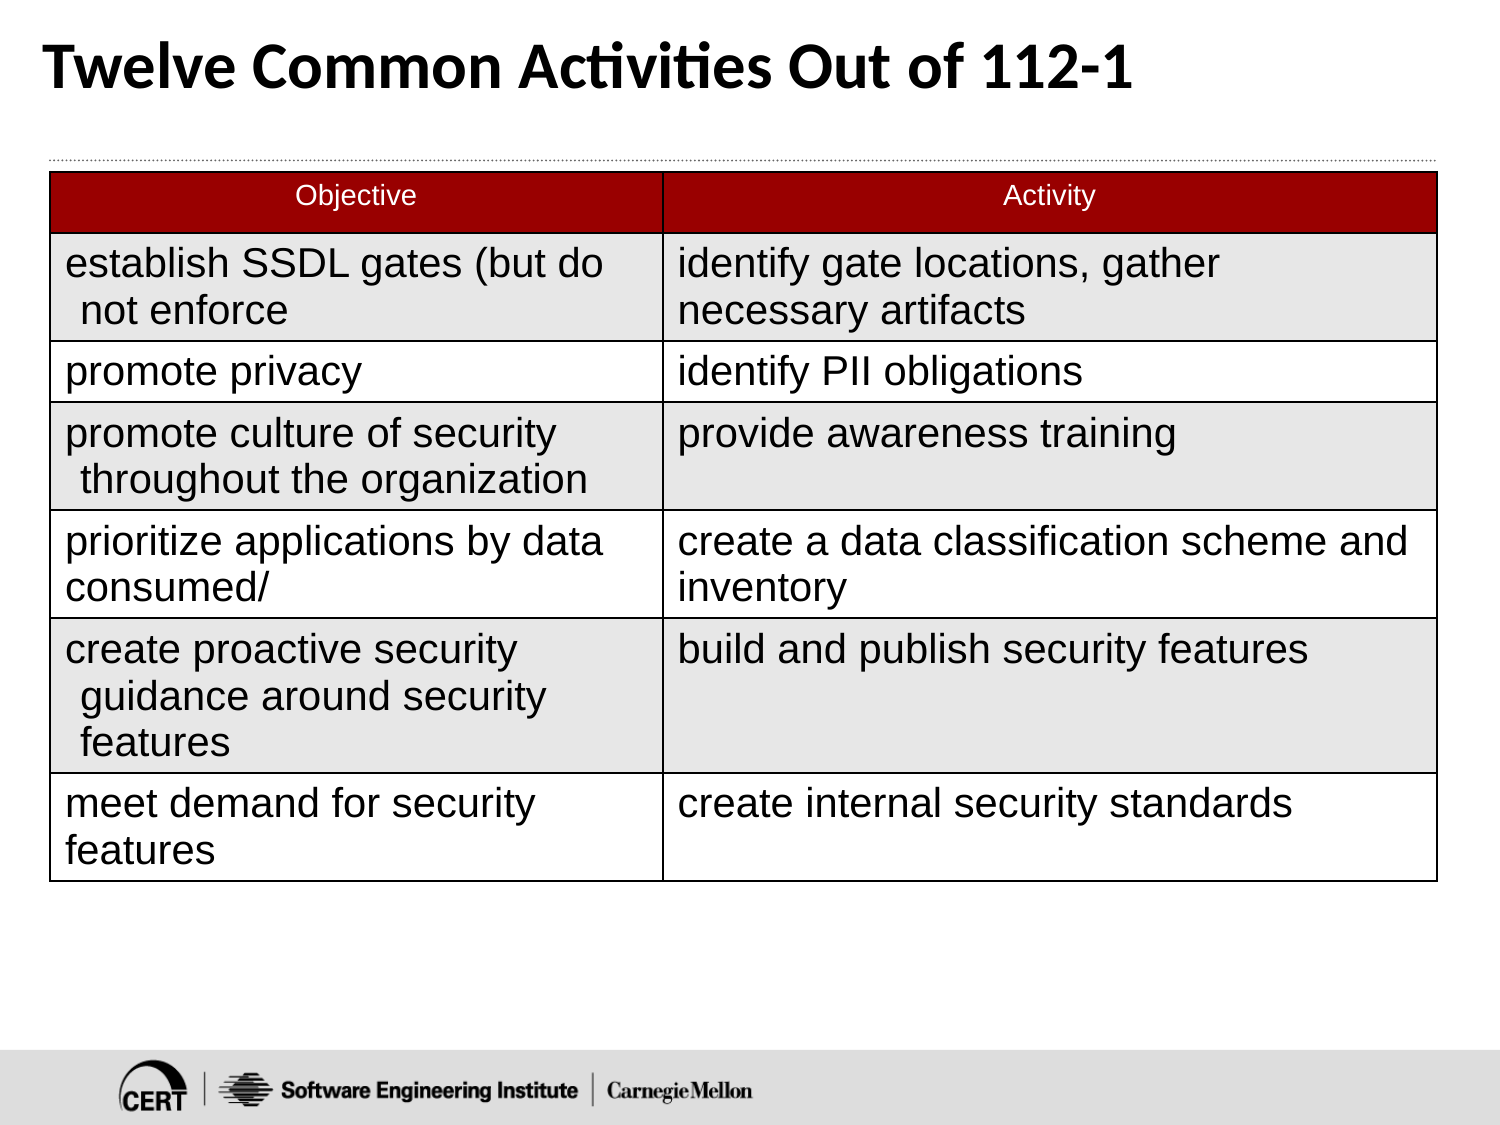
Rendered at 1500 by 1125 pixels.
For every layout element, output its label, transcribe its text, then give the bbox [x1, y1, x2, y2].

title Twelve Common Activities Out of 112-1 [42, 37, 1434, 155]
table_cell create a data classification scheme and inventory [664, 511, 1436, 617]
table_cell provide awareness training [664, 403, 1436, 509]
table_cell identify PII obligations [664, 342, 1436, 401]
table_cell create proactive security guidance around security features [51, 619, 662, 772]
table_cell establish SSDL gates (but do not enforce [51, 234, 662, 340]
table_cell promote culture of security throughout the organization [51, 403, 662, 509]
table_cell promote privacy [51, 342, 662, 401]
table_header Activity [664, 173, 1436, 232]
picture [102, 1056, 765, 1117]
table_cell meet demand for security features [51, 774, 662, 880]
table_cell build and publish security features [664, 619, 1436, 772]
table_cell identify gate locations, gather necessary artifacts [664, 234, 1436, 340]
table_cell create internal security standards [664, 774, 1436, 880]
table_cell prioritize applications by data consumed/ [51, 511, 662, 617]
table_header Objective [51, 173, 662, 232]
